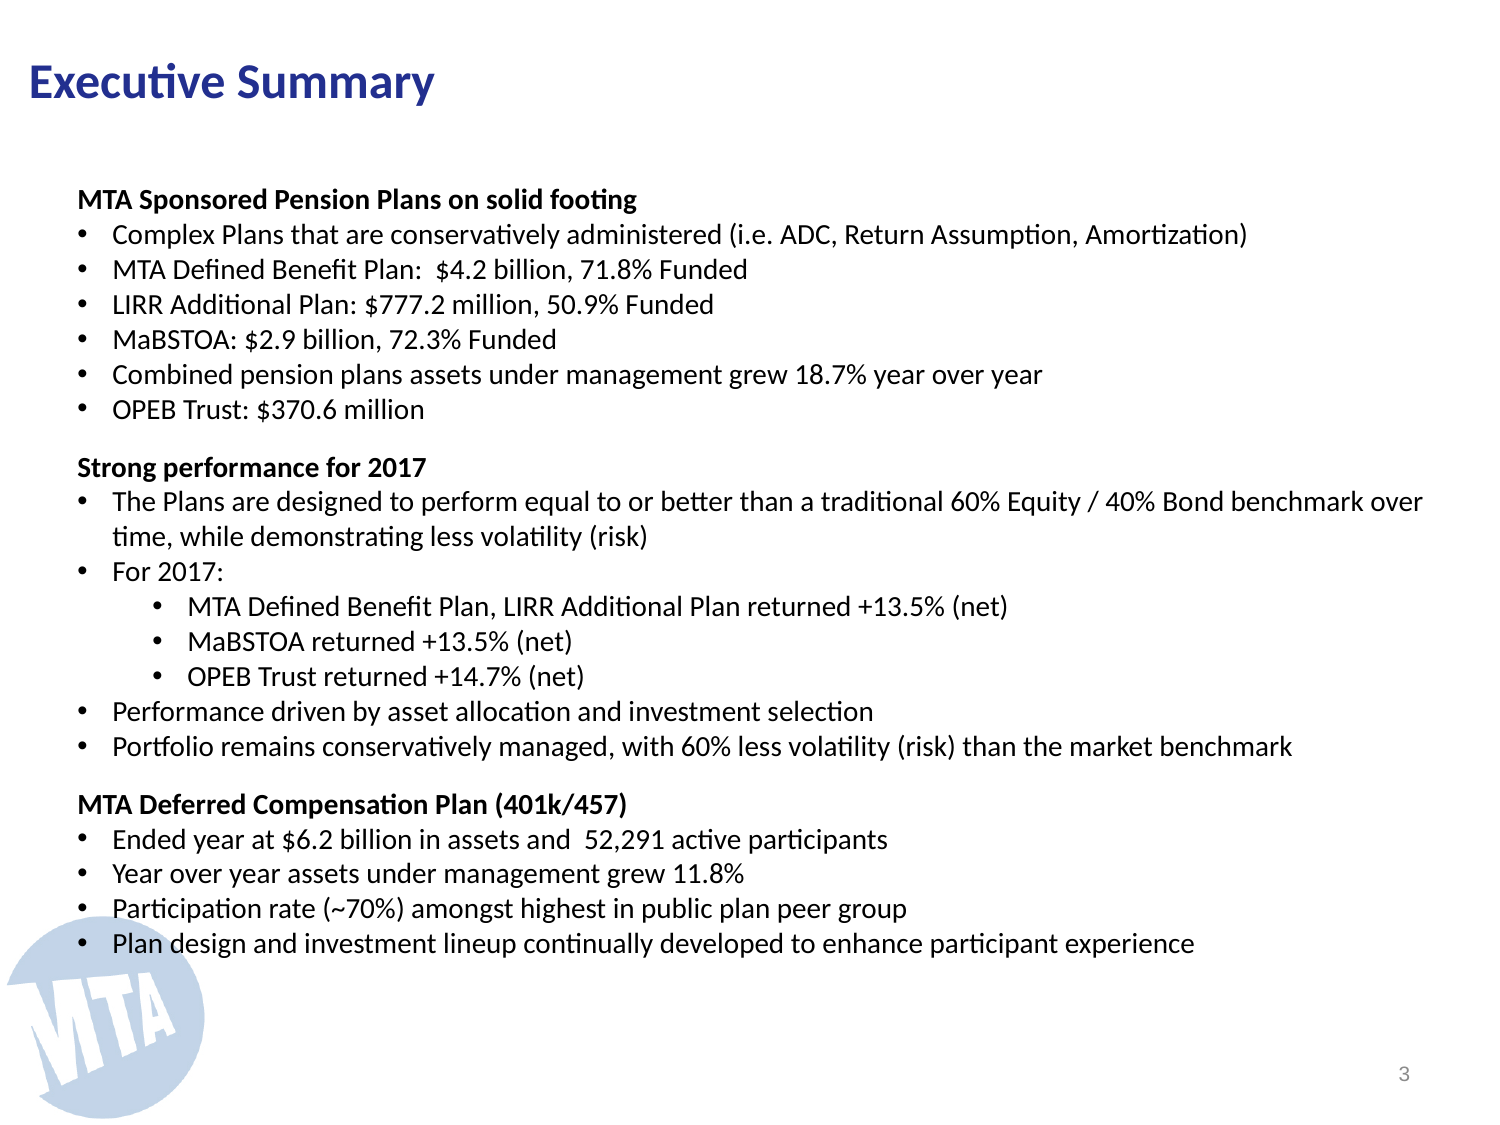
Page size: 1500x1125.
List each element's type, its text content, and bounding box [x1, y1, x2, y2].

text_box Executive Summary [13, 41, 1364, 117]
picture [0, 904, 221, 1125]
slide_number 2 [1074, 1042, 1425, 1103]
text_box MTA Sponsored Pension Plans on solid footing Complex Plans that are conservatively administered (i.e. ADC, Return Assumption, Amortization) MTA Defined Benefit Plan: $4.2 billion, 71.8% Funded LIRR Additional Plan: $777.2 million, 50.9% Funded MaBSTOA: $2.9 billion, 72.3% Funded Combined pension plans assets under management grew 18.7% year over year OPEB Trust: $370.6 million Strong performance for 2017 The Plans are designed to perform equal to or better than a traditional 60% Equity / 40% Bond benchmark over time, while demonstrating less volatility (risk) For 2017: MTA Defined Benefit Plan, LIRR Additional Plan returned +13.5% (net) MaBSTOA returned +13.5% (net) OPEB Trust returned +14.7% (net) Performance driven by asset allocation and investment selection Portfolio remains conservatively managed, with 60% less volatility (risk) than the market benchmark MTA Deferred Compensation Plan (401k/457) Ended year at $6.2 billion in assets and 52,291 active participants Year over year assets under management grew 11.8% Participation rate (~70%) amongst highest in public plan peer group Plan design and investment lineup continually developed to enhance participant experience [62, 173, 1452, 968]
